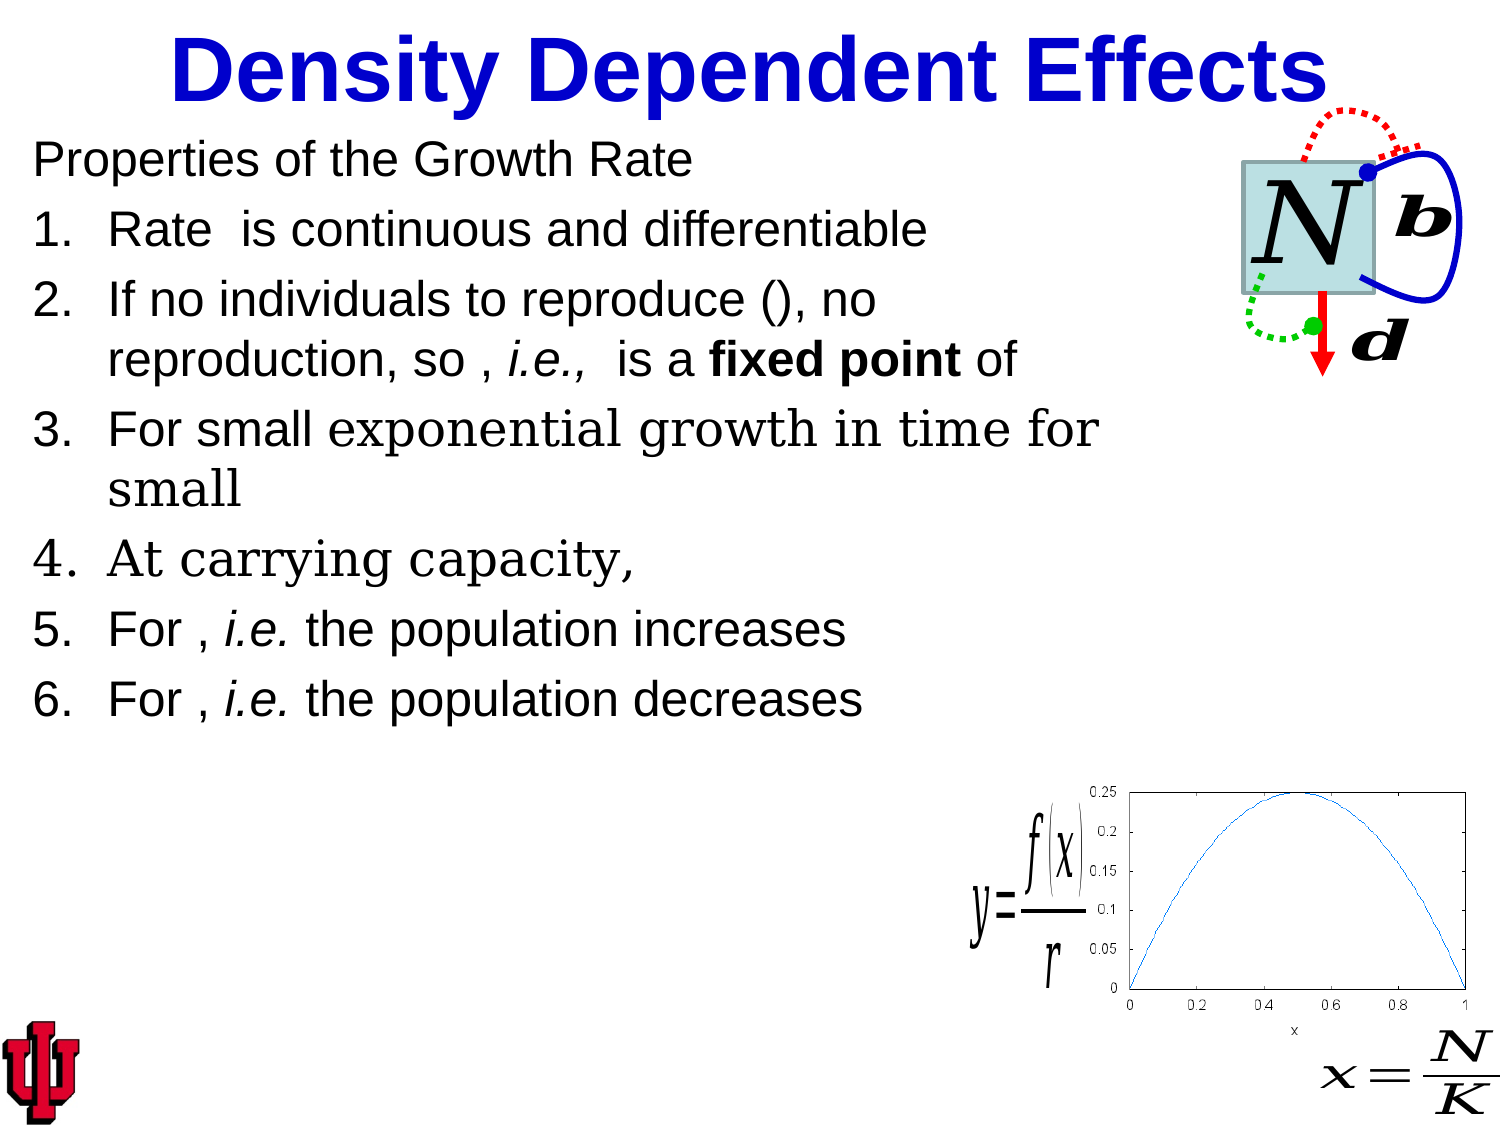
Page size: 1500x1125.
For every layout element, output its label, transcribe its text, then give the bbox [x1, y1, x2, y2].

picture [0, 1020, 80, 1125]
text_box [969, 774, 1500, 1125]
title Density Dependent Effects [75, 0, 1425, 130]
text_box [1245, 110, 1461, 377]
